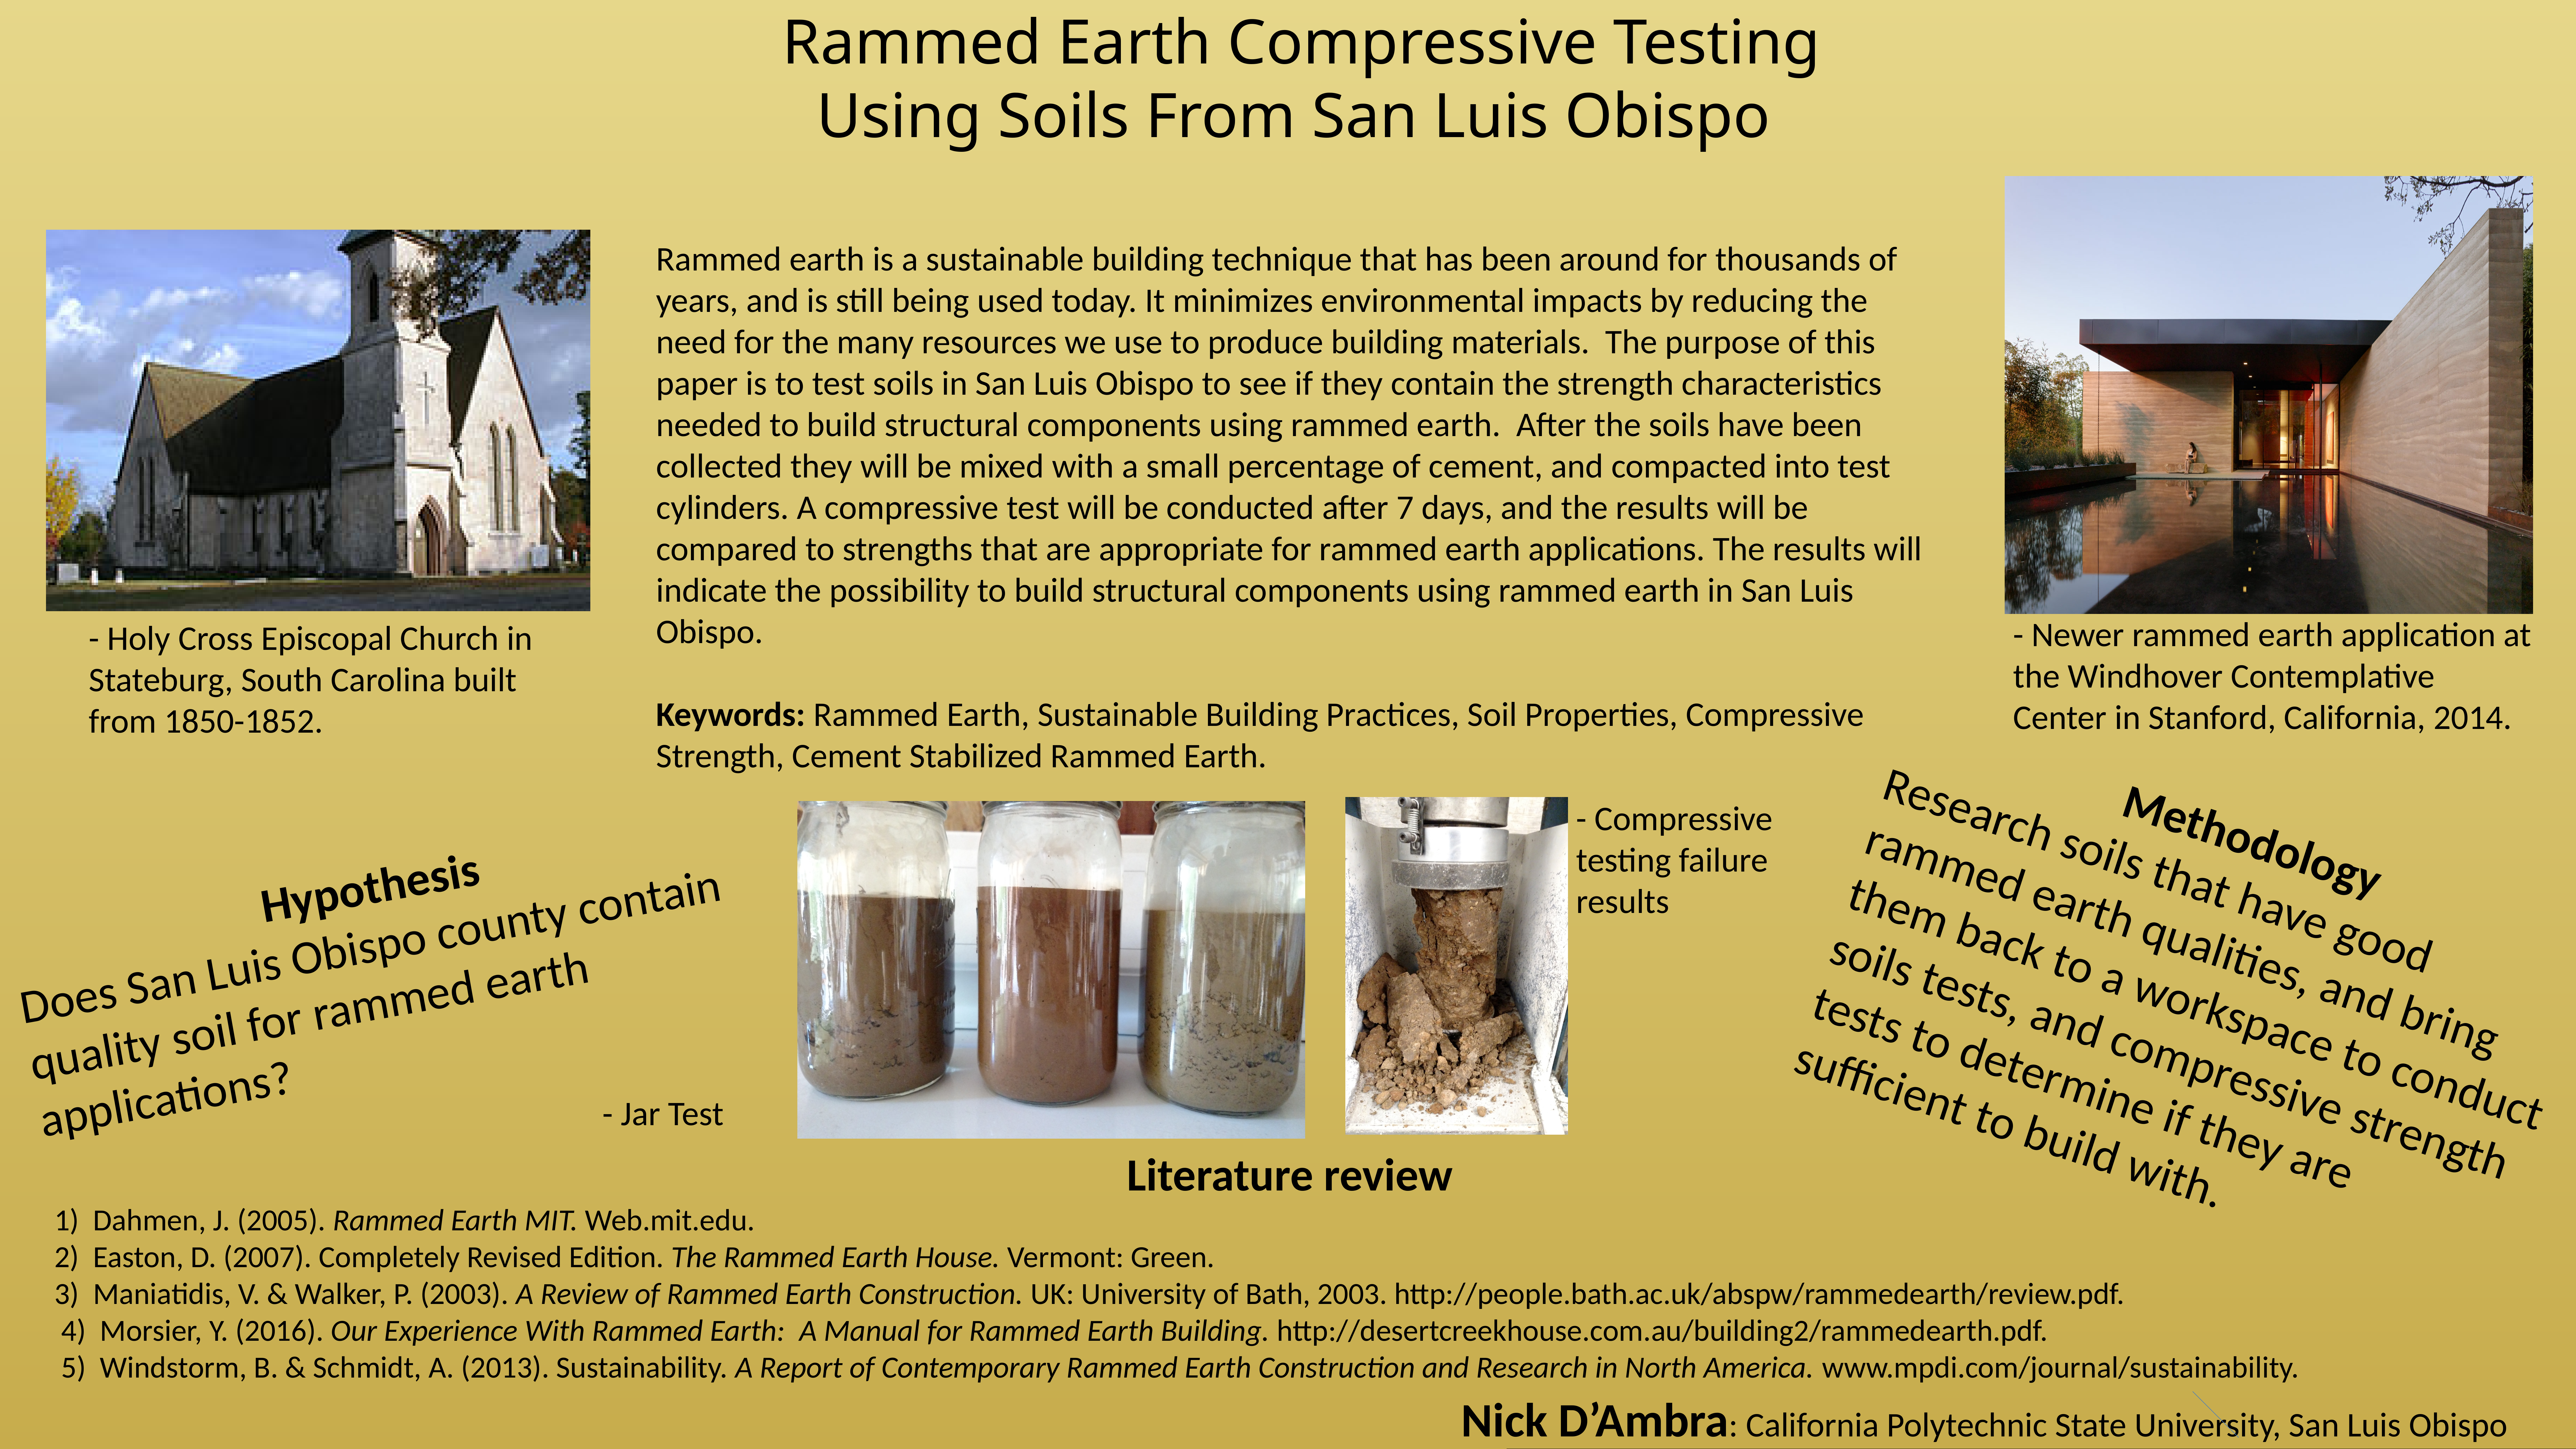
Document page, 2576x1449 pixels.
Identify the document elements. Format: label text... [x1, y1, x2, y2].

text_box Rammed earth is a sustainable building technique that has been around for thousands of years, and is still being used today. It minimizes environmental impacts by reducing the need for the many resources we use to produce building materials. The purpose of this paper is to test soils in San Luis Obispo to see if they contain the strength characteristics needed to build structural components using rammed earth. After the soils have been collected they will be mixed with a small percentage of cement, and compacted into test cylinders. A compressive test will be conducted after 7 days, and the results will be compared to strengths that are appropriate for rammed earth applications. The results will indicate the possibility to build structural components using rammed earth in San Luis Obispo. Keywords: Rammed Earth, Sustainable Building Practices, Soil Properties, Compressive Strength, Cement Stabilized Rammed Earth. [651, 234, 1940, 818]
text_box - Holy Cross Episcopal Church in Stateburg, South Carolina built from 1850-1852. [84, 615, 567, 742]
text_box Methodology Research soils that have good rammed earth qualities, and bring them back to a workspace to conduct soils tests, and compressive strength tests to determine if they are sufficient to build with. [1784, 694, 2576, 1190]
picture [1345, 797, 1568, 1135]
text_box - Jar Test [598, 1088, 790, 1135]
text_box Rammed Earth Compressive Testing Using Soils From San Luis Obispo [774, 0, 1829, 152]
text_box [2192, 1391, 2239, 1438]
picture [46, 230, 591, 611]
picture [2005, 176, 2533, 614]
picture [797, 801, 1305, 1139]
text_box - Compressive testing failure results [1571, 793, 1829, 922]
text_box Hypothesis Does San Luis Obispo county contain quality soil for rammed earth applications? [0, 790, 769, 1149]
text_box Literature review 1) Dahmen, J. (2005). Rammed Earth MIT. Web.mit.edu. 2) Easton, D. (2007). Completely Revised Edition. The Rammed Earth House. Vermont: Green. 3) Maniatidis, V. & Walker, P. (2003). A Review of Rammed Earth Construction. UK: University of Bath, 2003. http://people.bath.ac.uk/abspw/rammedearth/review.pdf. 4) Morsier, Y. (2016). Our Experience With Rammed Earth: A Manual for Rammed Earth Building. http://desertcreekhouse.com.au/building2/rammedearth.pdf. 5) Windstorm, B. & Schmidt, A. (2013). Sustainability. A Report of Contemporary Rammed Earth Construction and Research in North America. www.mpdi.com/journal/sustainability. [50, 1142, 2530, 1423]
text_box - Newer rammed earth application at the Windhover Contemplative Center in Stanford, California, 2014. [2008, 609, 2538, 738]
text_box Nick D’Ambra: California Polytechnic State University, San Luis Obispo [1456, 1386, 2576, 1448]
